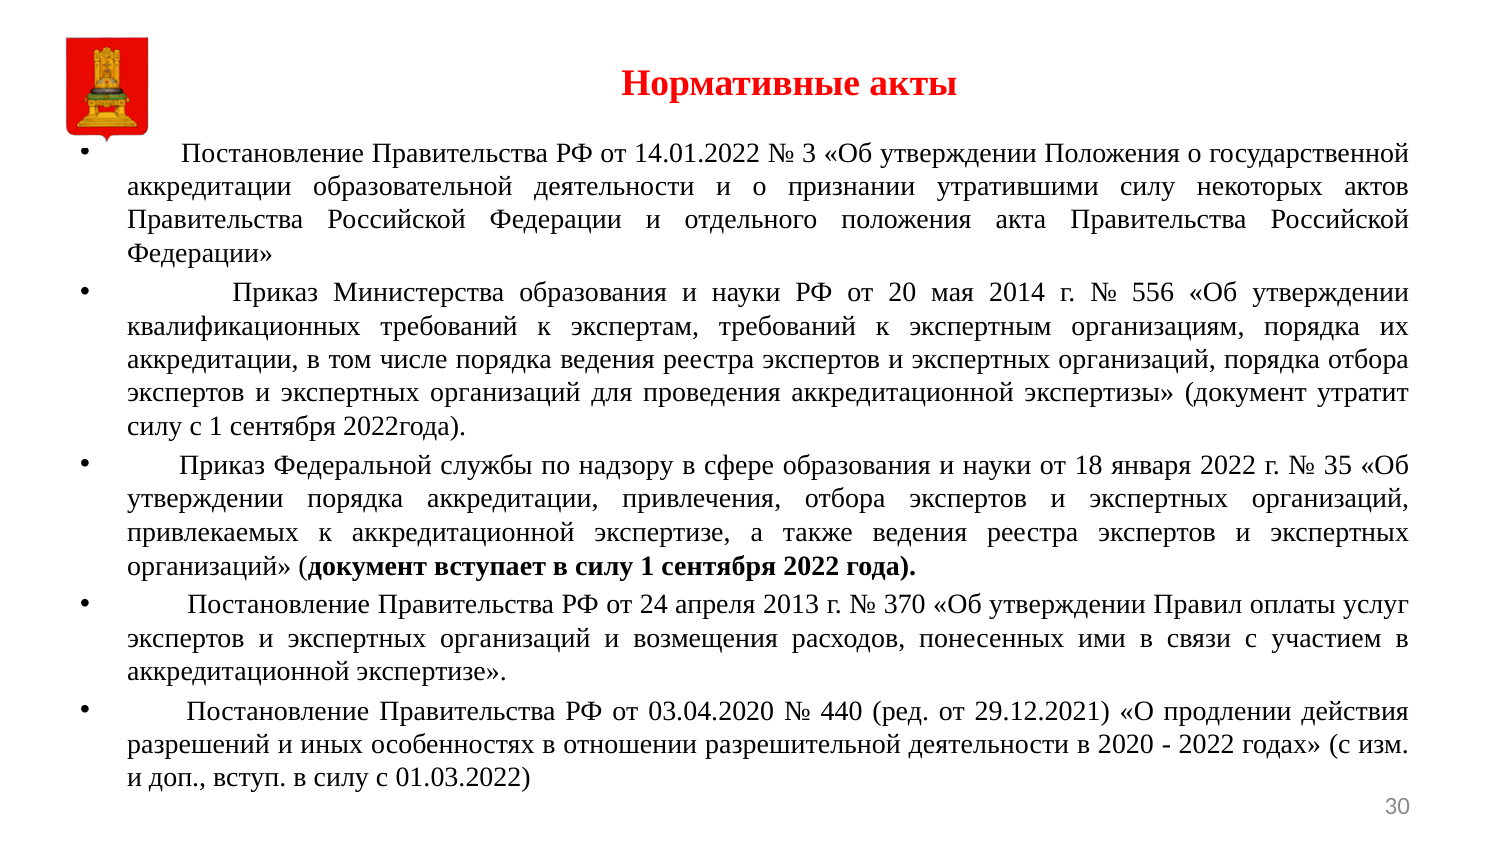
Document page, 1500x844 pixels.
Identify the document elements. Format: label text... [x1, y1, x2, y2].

slide_number 30 [1074, 782, 1425, 827]
title Нормативные акты [157, 33, 1425, 126]
picture [64, 31, 155, 148]
list Постановление Правительства РФ от 14.01.2022 № 3 «Об утверждении Положения о государственной аккредитации образовательной деятельности и о признании утратившими силу некоторых актов Правительства Российской Федерации и отдельного положения акта Правительства Российской Федерации» Приказ Министерства образования и науки РФ от 20 мая 2014 г. № 556 «Об утверждении квалификационных требований к экспертам, требований к экспертным организациям, порядка их аккредитации, в том числе порядка ведения реестра экспертов и экспертных организаций, порядка отбора экспертов и экспертных организаций для проведения аккредитационной экспертизы» (документ утратит силу с 1 сентября 2022года). Приказ Федеральной службы по надзору в сфере образования и науки от 18 января 2022 г. № 35 «Об утверждении порядка аккредитации, привлечения, отбора экспертов и экспертных организаций, привлекаемых к аккредитационной экспертизе, а также ведения реестра экспертов и экспертных организаций» (документ вступает в силу 1 сентября 2022 года). Постановление Правительства РФ от 24 апреля 2013 г. № 370 «Об утверждении Правил оплаты услуг экспертов и экспертных организаций и возмещения расходов, понесенных ими в связи с участием в аккредитационной экспертизе». Постановление Правительства РФ от 03.04.2020 № 440 (ред. от 29.12.2021) «О продлении действия разрешений и иных особенностях в отношении разрешительной деятельности в 2020 - 2022 годах» (с изм. и доп., вступ. в силу с 01.03.2022) [64, 126, 1425, 844]
